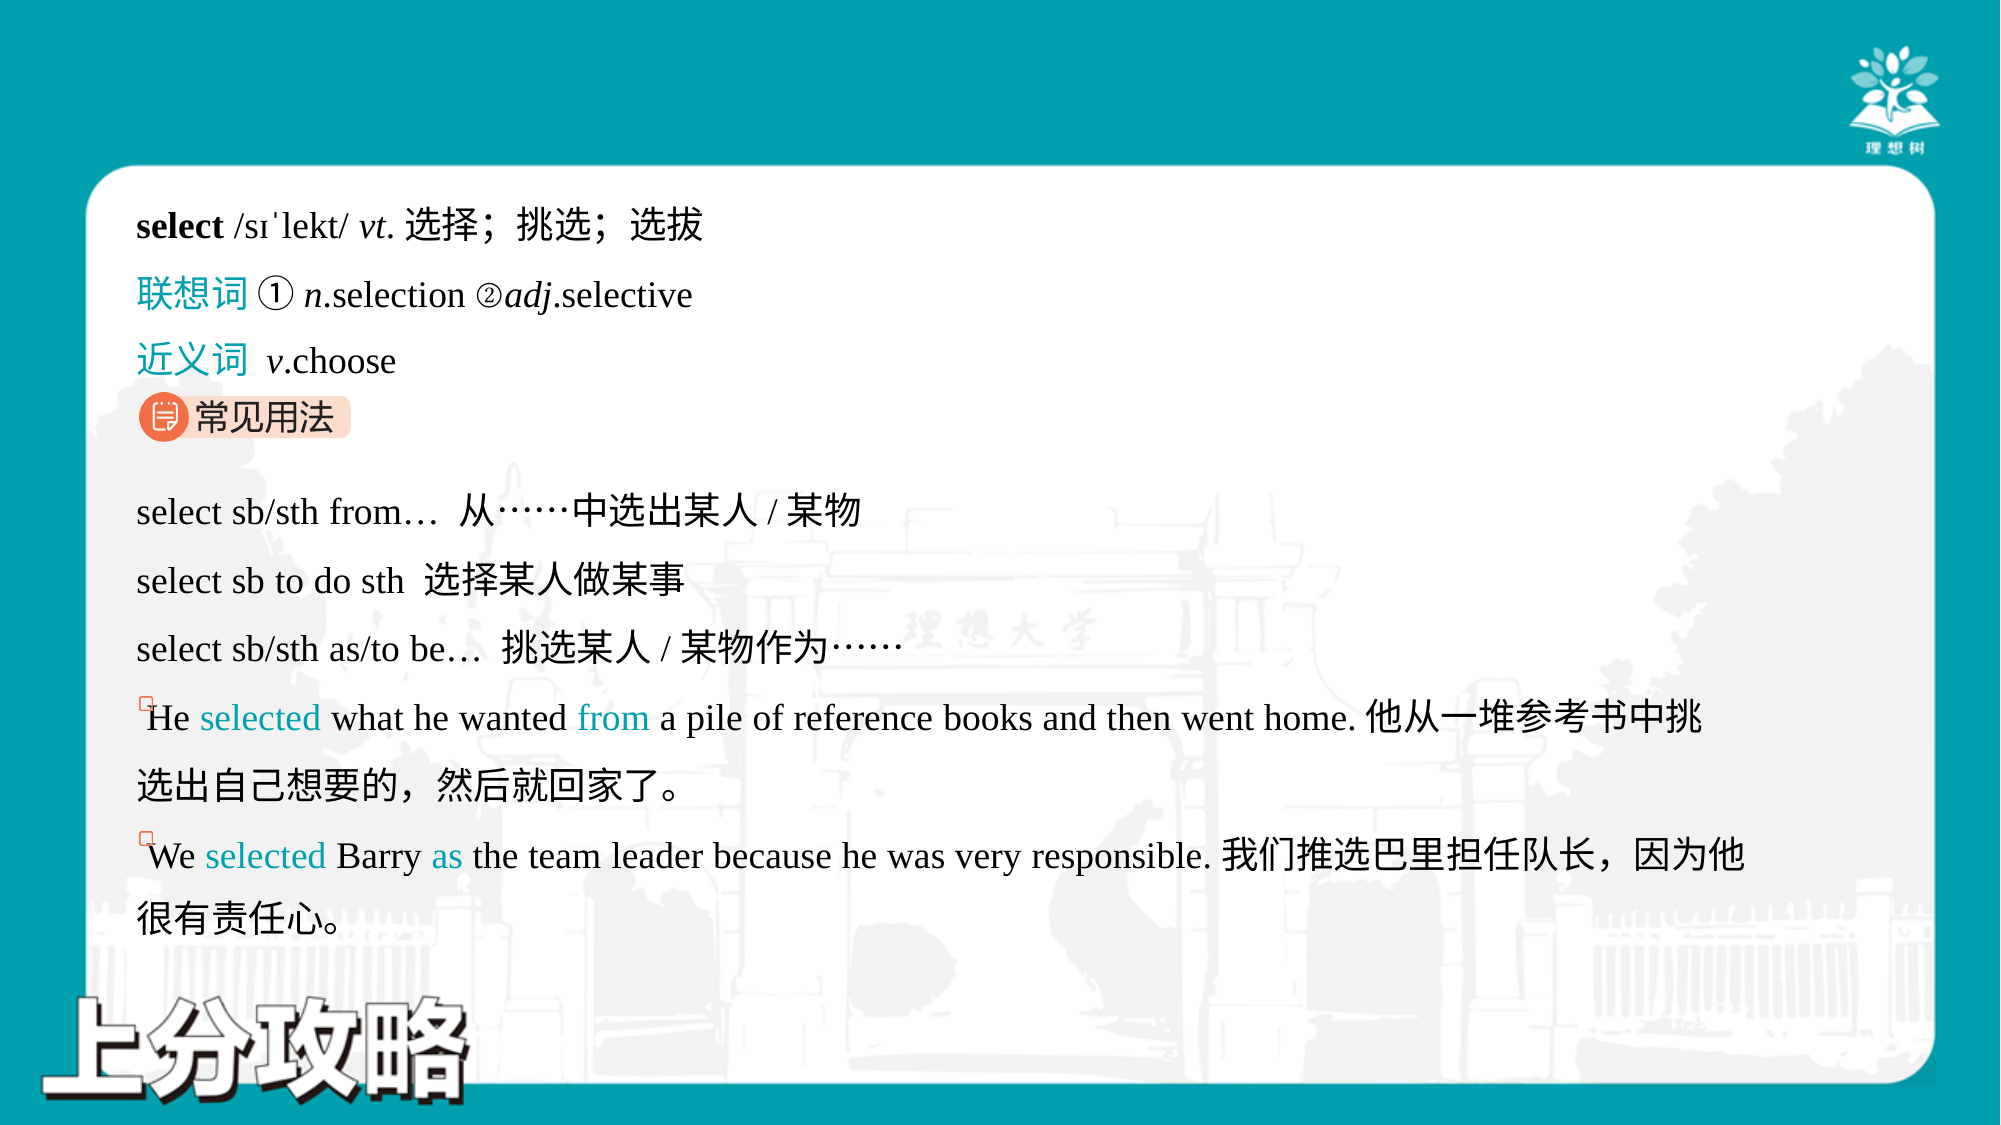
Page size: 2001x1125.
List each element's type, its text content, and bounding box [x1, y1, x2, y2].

text_box select sb/sth from… 从……中选出某人/某物 select sb to do sth 选择某人做某事 select sb/sth as/to be… 挑选某人/某物作为…… He selected what he wanted from a pile of reference books and then went home.他从一堆参考书中挑 选出自己想要的，然后就回家了。 We selected Barry as the team leader because he was very responsible.我们推选巴里担任队长，因为他 很有责任心。#77 [136, 463, 1865, 933]
picture [0, 0, 2000, 1125]
text_box select /sɪˈlekt/ vt.选择；挑选；选拔 联想词 ①n.selection ②adj.selective 近义词 v.choose#71 [136, 177, 1865, 373]
